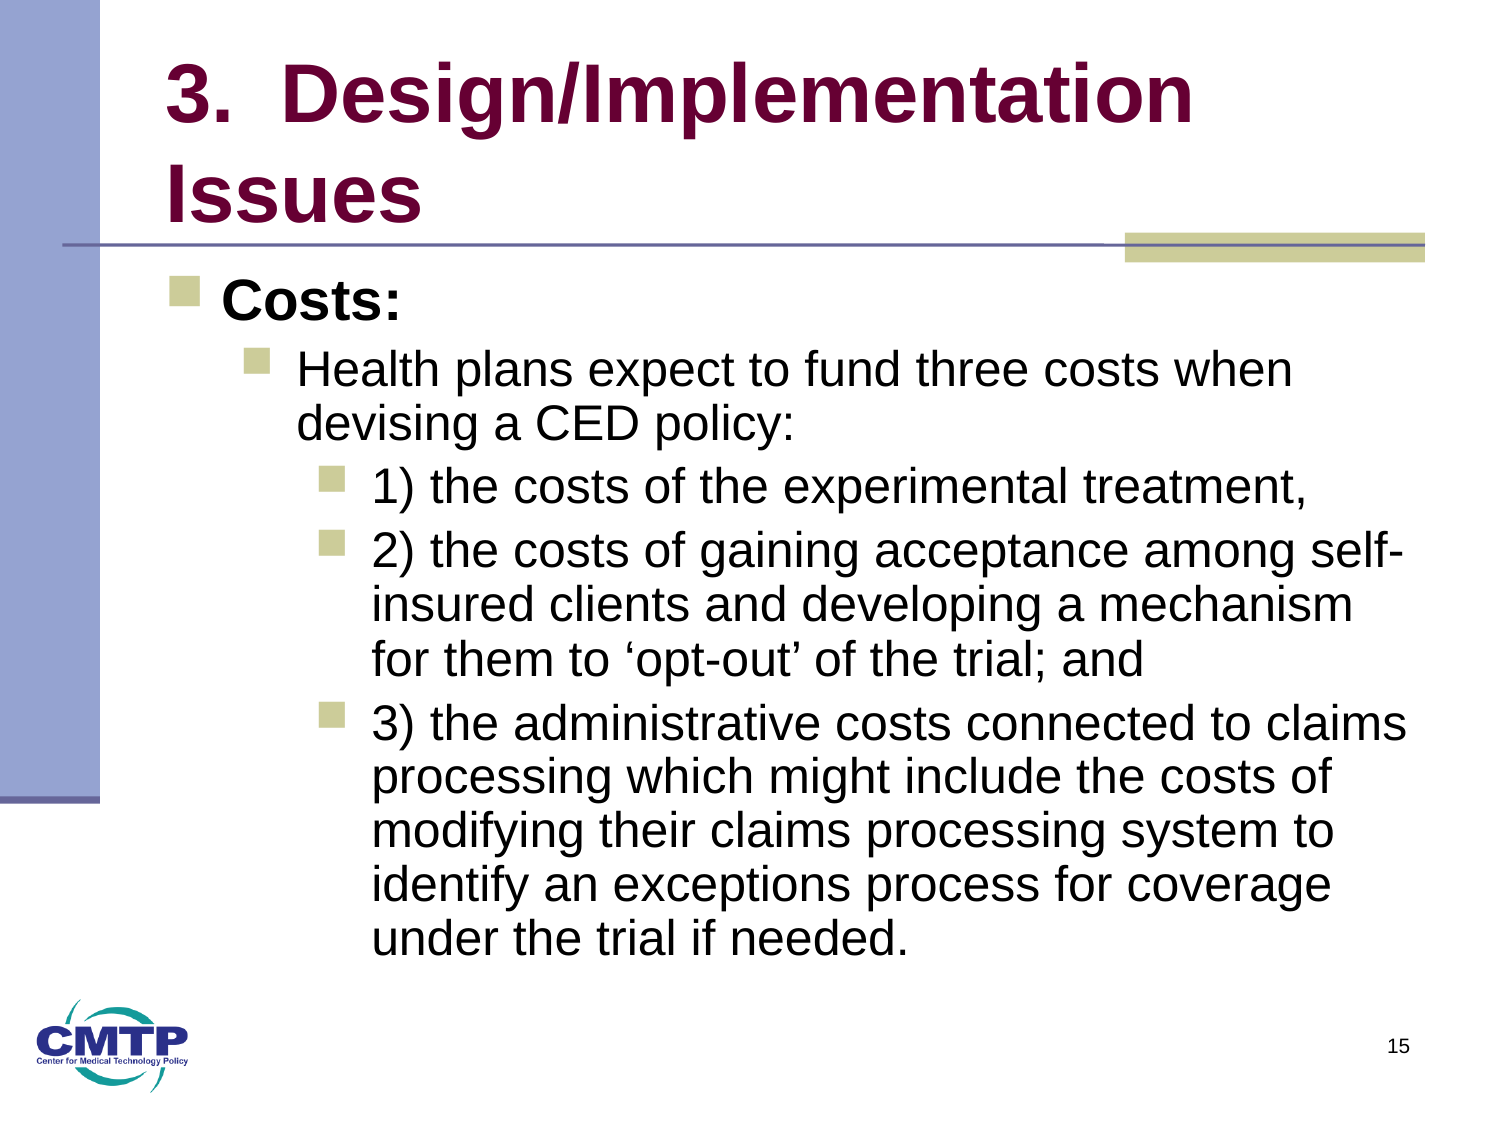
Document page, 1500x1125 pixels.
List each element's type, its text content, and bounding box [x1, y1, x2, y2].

title 3. Design/Implementation Issues [149, 45, 1426, 234]
list Costs: Health plans expect to fund three costs when devising a CED policy: 1) the costs of the experimental treatment, 2) the costs of gaining acceptance among self-insured clients and developing a mechanism for them to ‘opt-out’ of the trial; and 3) the administrative costs connected to claims processing which might include the costs of modifying their claims processing system to identify an exceptions process for coverage under the trial if needed. [149, 262, 1426, 1006]
picture [34, 999, 188, 1093]
slide_number 15 [1112, 1024, 1426, 1101]
